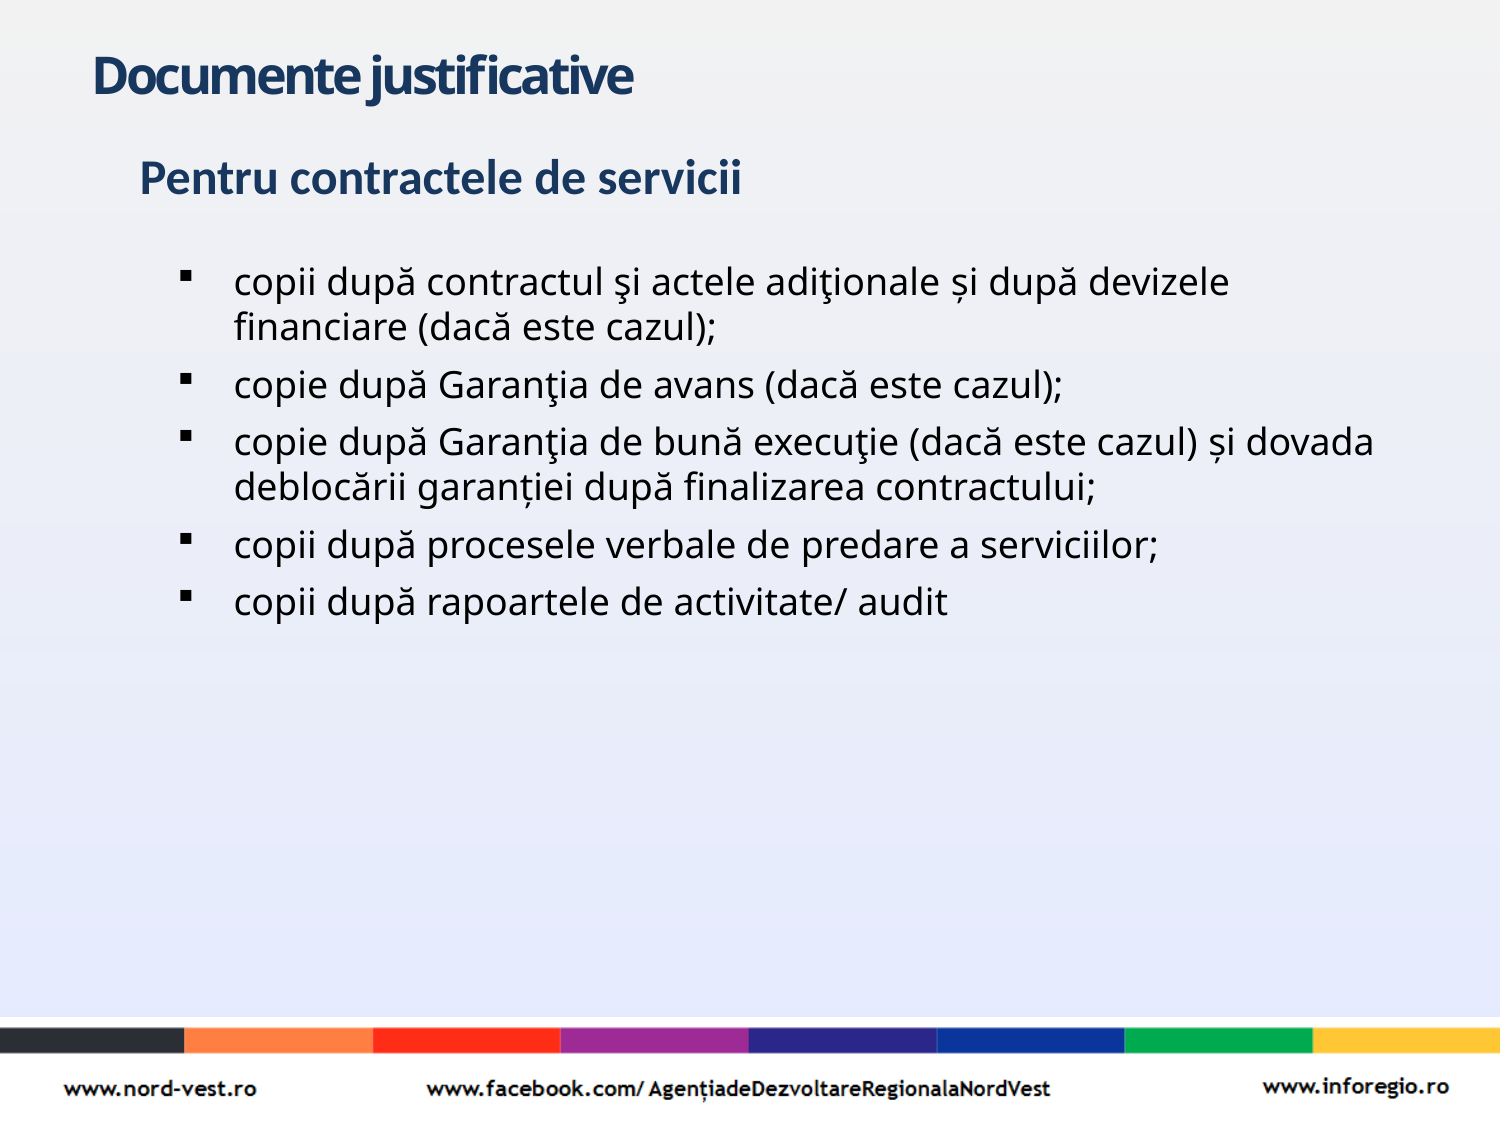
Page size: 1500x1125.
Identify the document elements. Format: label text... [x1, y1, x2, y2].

text_box copii după contractul şi actele adiţionale și după devizele financiare (dacă este cazul); copie după Garanţia de avans (dacă este cazul); copie după Garanţia de bună execuţie (dacă este cazul) și dovada deblocării garanției după finalizarea contractului; copii după procesele verbale de predare a serviciilor; copii după rapoartele de activitate/ audit [162, 250, 1422, 631]
text_box Pentru contractele de servicii [124, 137, 1422, 213]
title Documente justificative [89, 42, 1411, 230]
picture [0, 1017, 1500, 1125]
